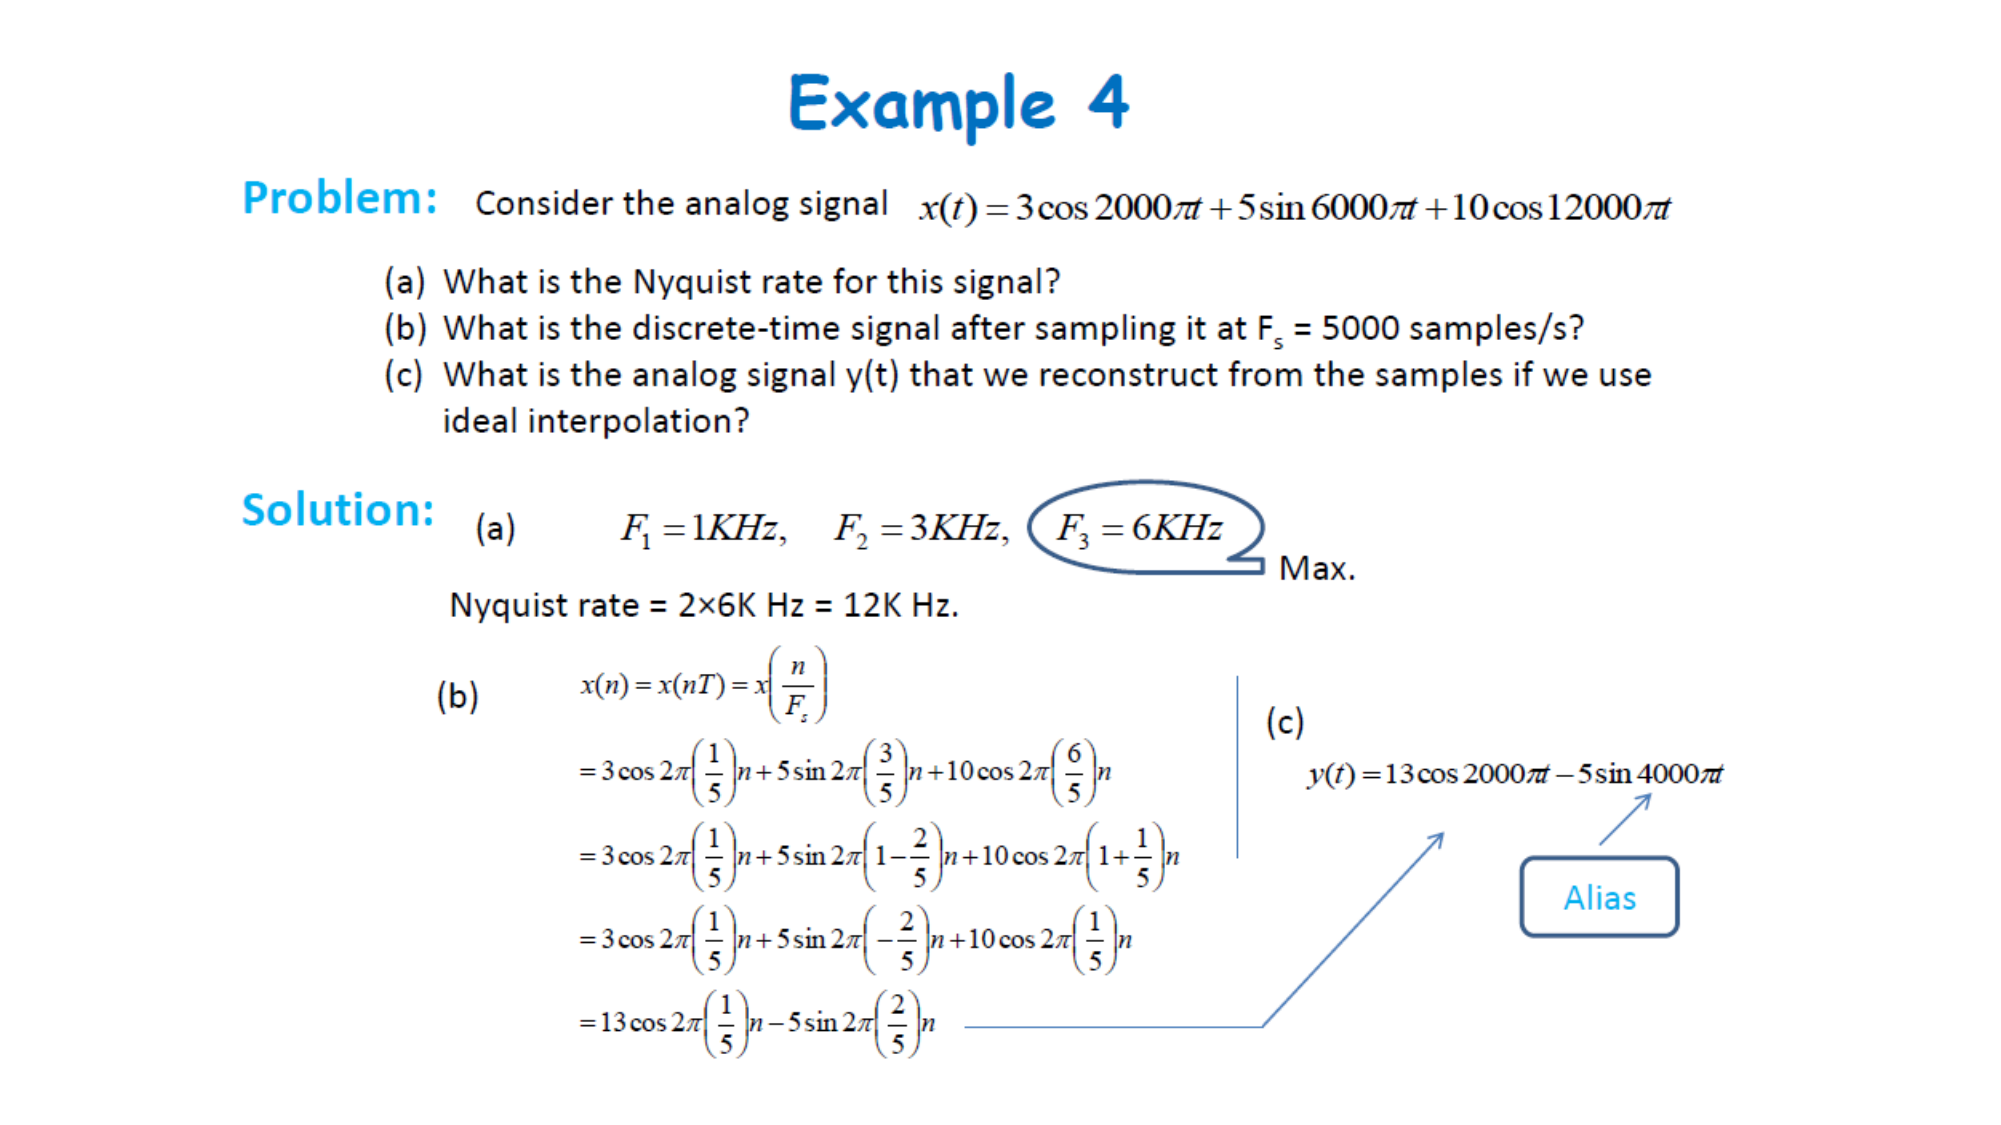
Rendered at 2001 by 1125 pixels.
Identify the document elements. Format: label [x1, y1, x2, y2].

picture [232, 39, 1733, 1062]
